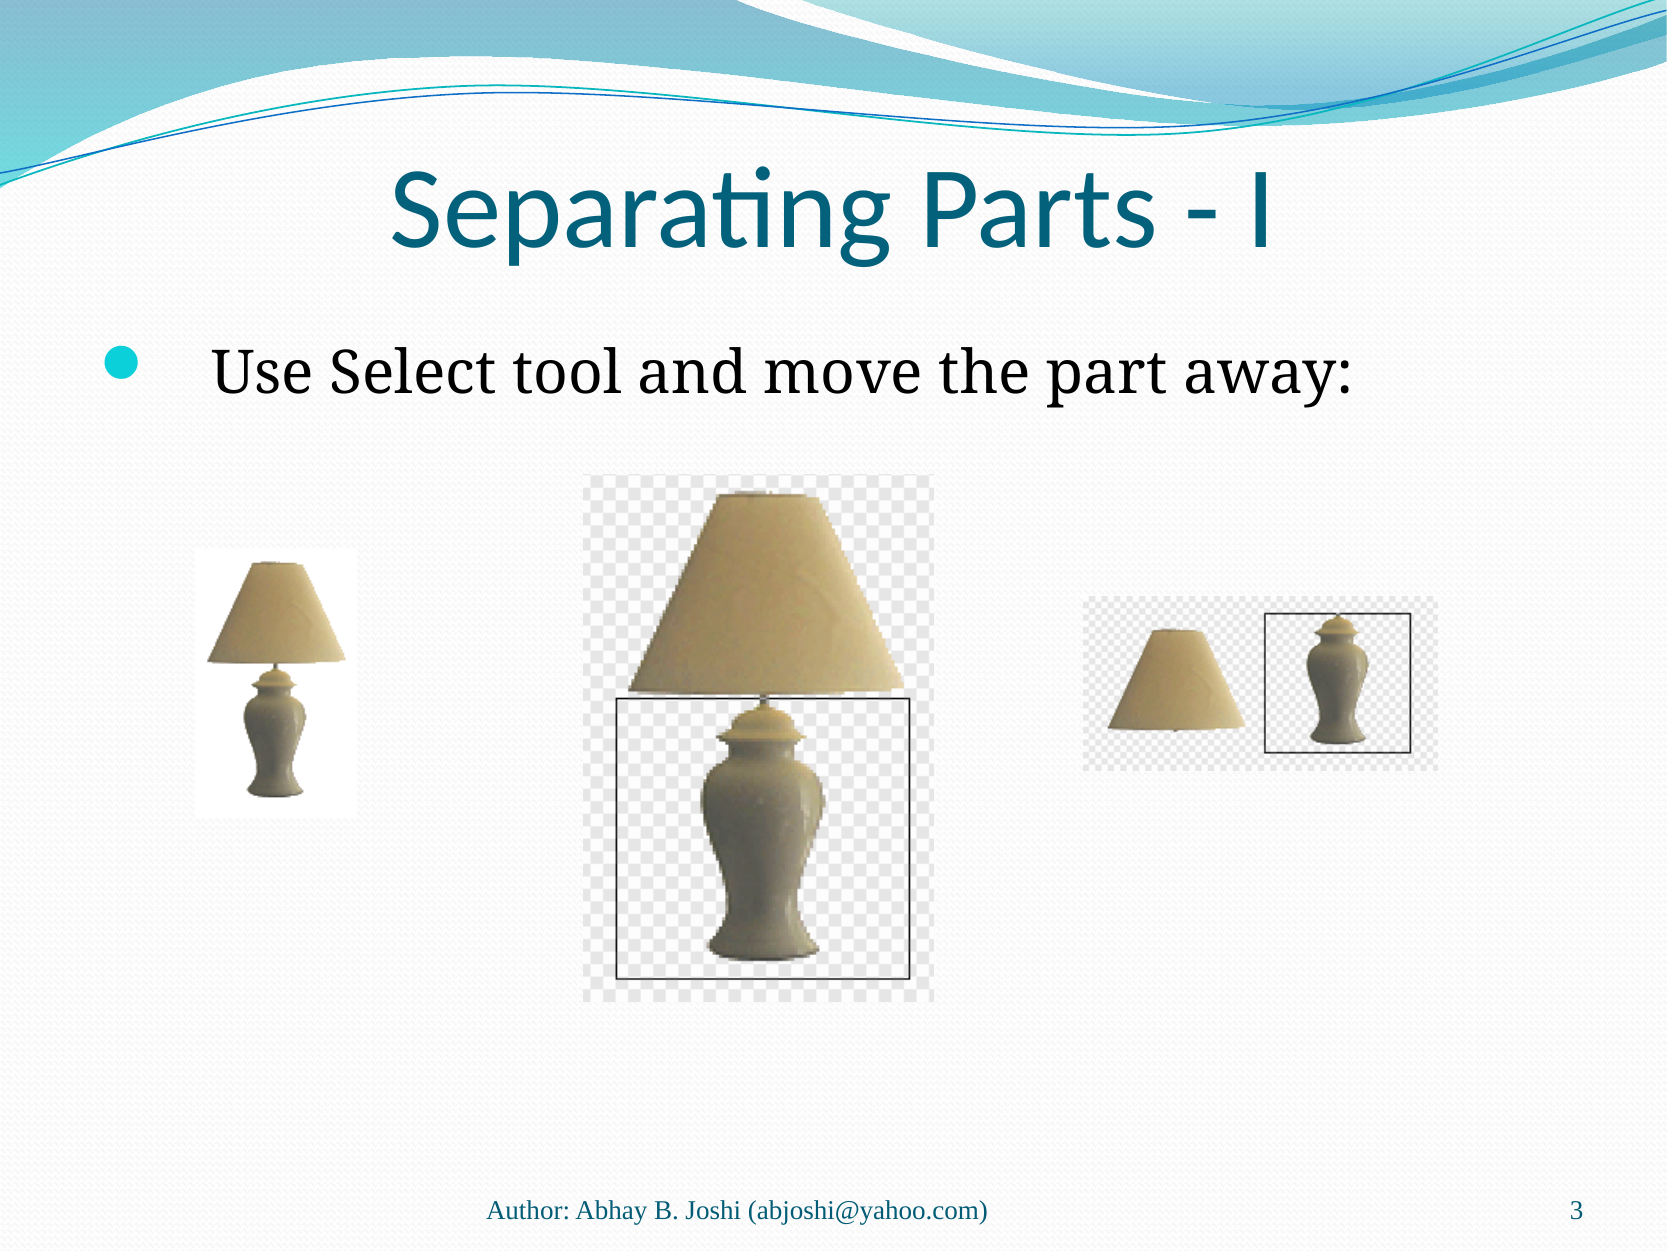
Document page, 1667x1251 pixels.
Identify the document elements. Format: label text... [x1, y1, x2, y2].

list Use Select tool and move the part away: [83, 325, 1584, 1150]
picture [195, 549, 357, 818]
picture [1082, 595, 1439, 772]
picture [583, 474, 934, 1002]
slide_number 3 [1444, 1158, 1584, 1226]
footer Author: Abhay B. Joshi (abjoshi@yahoo.com) [486, 1158, 1098, 1226]
title Separating Parts - I [83, 62, 1584, 271]
